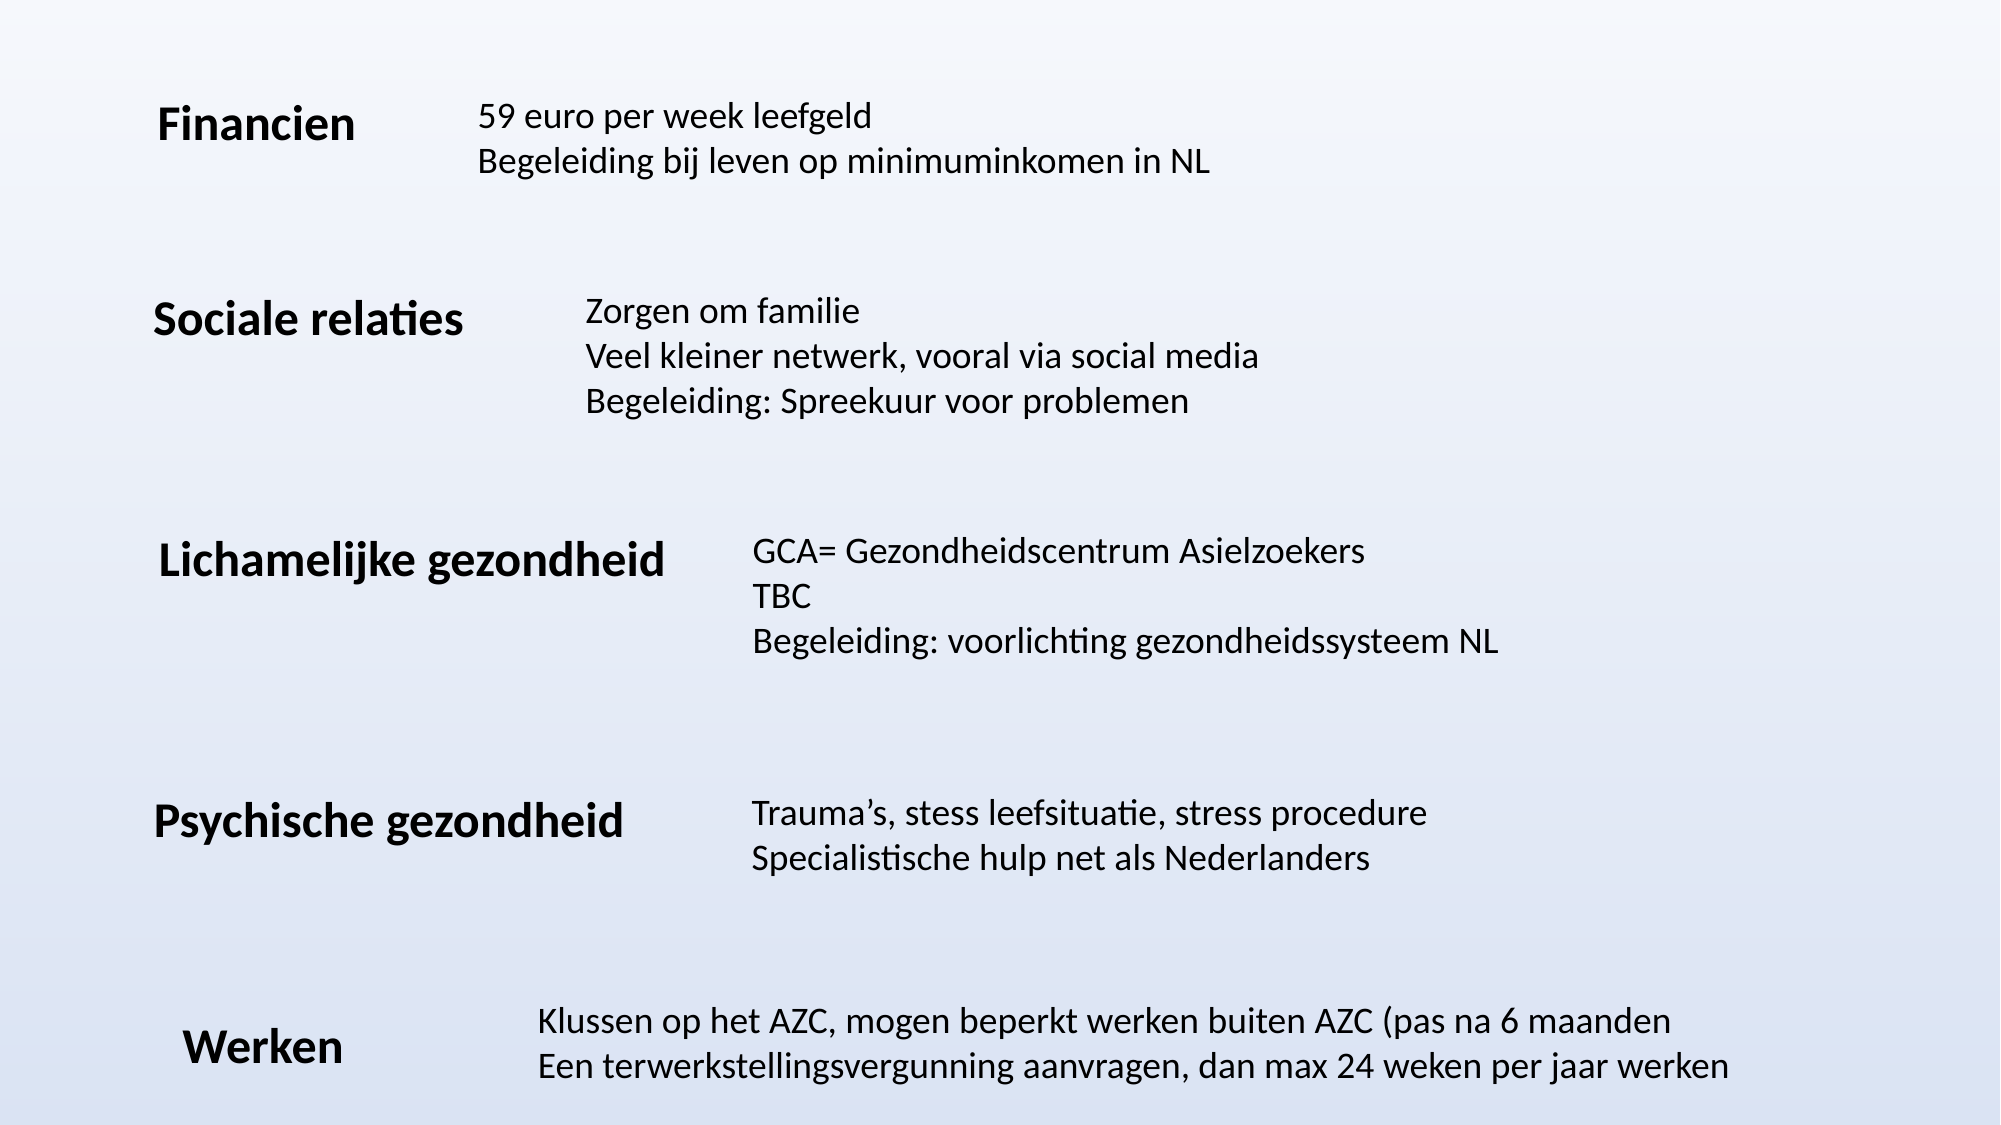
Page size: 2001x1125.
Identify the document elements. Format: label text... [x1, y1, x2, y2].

text_box 59 euro per week leefgeld Begeleiding bij leven op minimuminkomen in NL [462, 83, 1227, 188]
text_box Financien [142, 83, 372, 158]
text_box Lichamelijke gezondheid [144, 518, 681, 594]
text_box Werken [167, 1006, 359, 1082]
text_box GCA= Gezondheidscentrum Asielzoekers TBC Begeleiding: voorlichting gezondheidssysteem NL [738, 518, 1515, 669]
text_box Psychische gezondheid [139, 780, 640, 856]
text_box Klussen op het AZC, mogen beperkt werken buiten AZC (pas na 6 maanden Een terwerkstellingsvergunning aanvragen, dan max 24 weken per jaar werken [523, 988, 1746, 1094]
text_box Zorgen om familie Veel kleiner netwerk, vooral via social media Begeleiding: Spreekuur voor problemen [570, 278, 1276, 428]
text_box Trauma’s, stess leefsituatie, stress procedure Specialistische hulp net als Nederlanders [736, 780, 1444, 886]
text_box Sociale relaties [138, 278, 480, 353]
